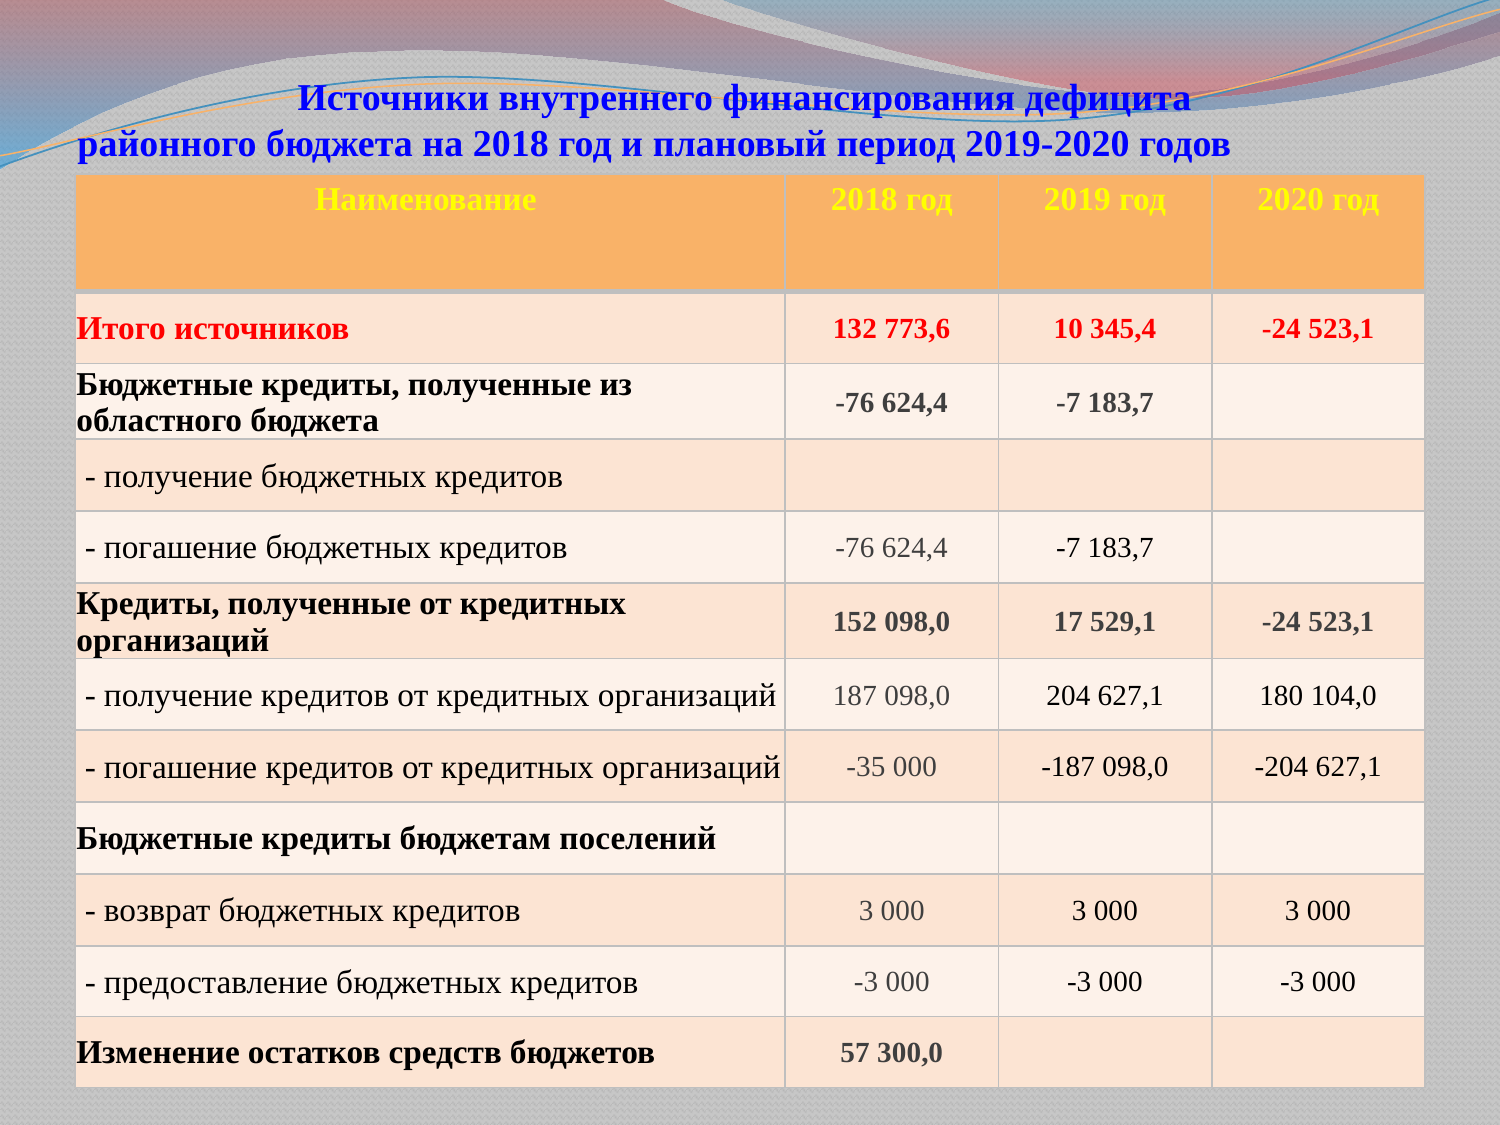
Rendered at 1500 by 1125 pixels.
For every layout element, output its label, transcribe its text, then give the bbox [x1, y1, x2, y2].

table_header 2019 год [999, 175, 1211, 289]
table_cell -7 183,7 [999, 512, 1211, 582]
table_cell 132 773,6 [786, 294, 998, 363]
table_cell [1213, 1017, 1424, 1087]
table_cell [999, 1017, 1211, 1087]
title Источники внутреннего финансирования дефицита районного бюджета на 2018 год и плановый период 2019-2020 годов [75, 35, 1425, 164]
table_header Наименование [76, 175, 784, 289]
table_cell -24 523,1 [1213, 294, 1424, 363]
table_cell 17 529,1 [999, 584, 1211, 658]
table_cell - погашение кредитов от кредитных организаций [76, 731, 784, 801]
table_cell - погашение бюджетных кредитов [76, 512, 784, 582]
table_cell 187 098,0 [786, 659, 998, 729]
table_cell [999, 803, 1211, 873]
table_cell - предоставление бюджетных кредитов [76, 947, 784, 1016]
table_cell 180 104,0 [1213, 659, 1424, 729]
table_cell [1213, 364, 1424, 438]
table_cell Бюджетные кредиты, полученные из областного бюджета [76, 364, 784, 438]
table_cell - возврат бюджетных кредитов [76, 875, 784, 945]
table_cell -7 183,7 [999, 364, 1211, 438]
table_cell [999, 440, 1211, 510]
table_cell 3 000 [786, 875, 998, 945]
table_cell 57 300,0 [786, 1017, 998, 1087]
table_cell 3 000 [1213, 875, 1424, 945]
table_cell Кредиты, полученные от кредитных организаций [76, 584, 784, 658]
table_cell -24 523,1 [1213, 584, 1424, 658]
table_cell -3 000 [786, 947, 998, 1016]
table_cell -35 000 [786, 731, 998, 801]
table_cell 204 627,1 [999, 659, 1211, 729]
table_cell Бюджетные кредиты бюджетам поселений [76, 803, 784, 873]
table_cell -76 624,4 [786, 364, 998, 438]
table_cell -3 000 [1213, 947, 1424, 1016]
table_cell 10 345,4 [999, 294, 1211, 363]
table_cell Изменение остатков средств бюджетов [76, 1017, 784, 1087]
table_cell - получение кредитов от кредитных организаций [76, 659, 784, 729]
table_header 2020 год [1213, 175, 1424, 289]
table_cell 3 000 [999, 875, 1211, 945]
table_cell 152 098,0 [786, 584, 998, 658]
table_cell -3 000 [999, 947, 1211, 1016]
table_cell Итого источников [76, 294, 784, 363]
table_cell -187 098,0 [999, 731, 1211, 801]
table_cell -76 624,4 [786, 512, 998, 582]
table_cell -204 627,1 [1213, 731, 1424, 801]
table_cell - получение бюджетных кредитов [76, 440, 784, 510]
table_cell [1213, 803, 1424, 873]
table_cell [1213, 440, 1424, 510]
table_cell [1213, 512, 1424, 582]
table_cell [786, 803, 998, 873]
table_cell [786, 440, 998, 510]
table_header 2018 год [786, 175, 998, 289]
